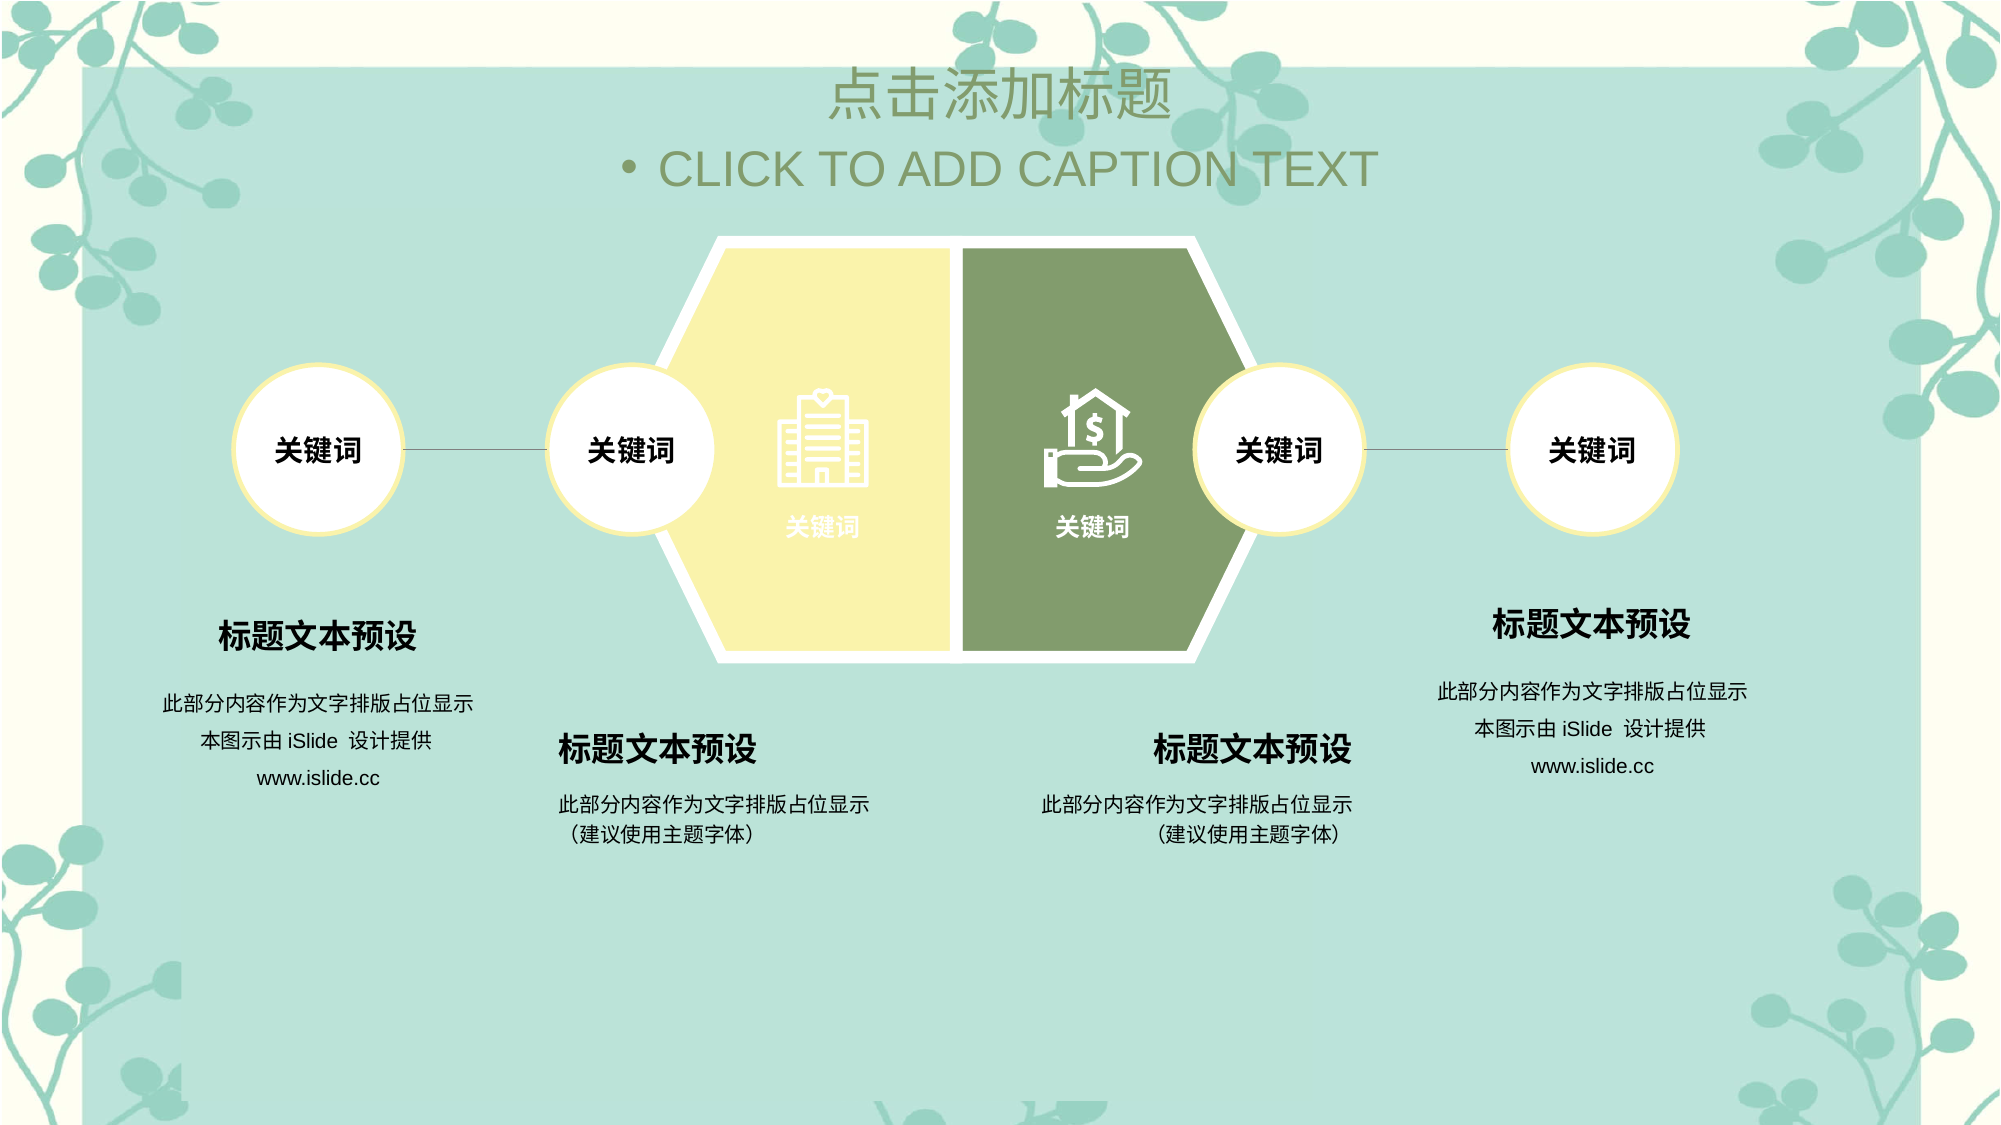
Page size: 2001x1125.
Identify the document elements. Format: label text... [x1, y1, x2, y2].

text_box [546, 727, 942, 865]
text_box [957, 242, 1292, 658]
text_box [120, 614, 516, 799]
text_box 点击添加标题 [383, 58, 1617, 136]
picture [4, 2, 2000, 1125]
text_box CLICK TO ADD CAPTION TEXT [549, 135, 1450, 180]
text_box 关键词 [1292, 364, 1366, 535]
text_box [620, 242, 957, 658]
text_box 关键词 [546, 364, 620, 535]
text_box 关键词 [1506, 363, 1679, 536]
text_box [961, 727, 1365, 865]
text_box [1391, 603, 1795, 788]
text_box 关键词 [232, 363, 405, 536]
